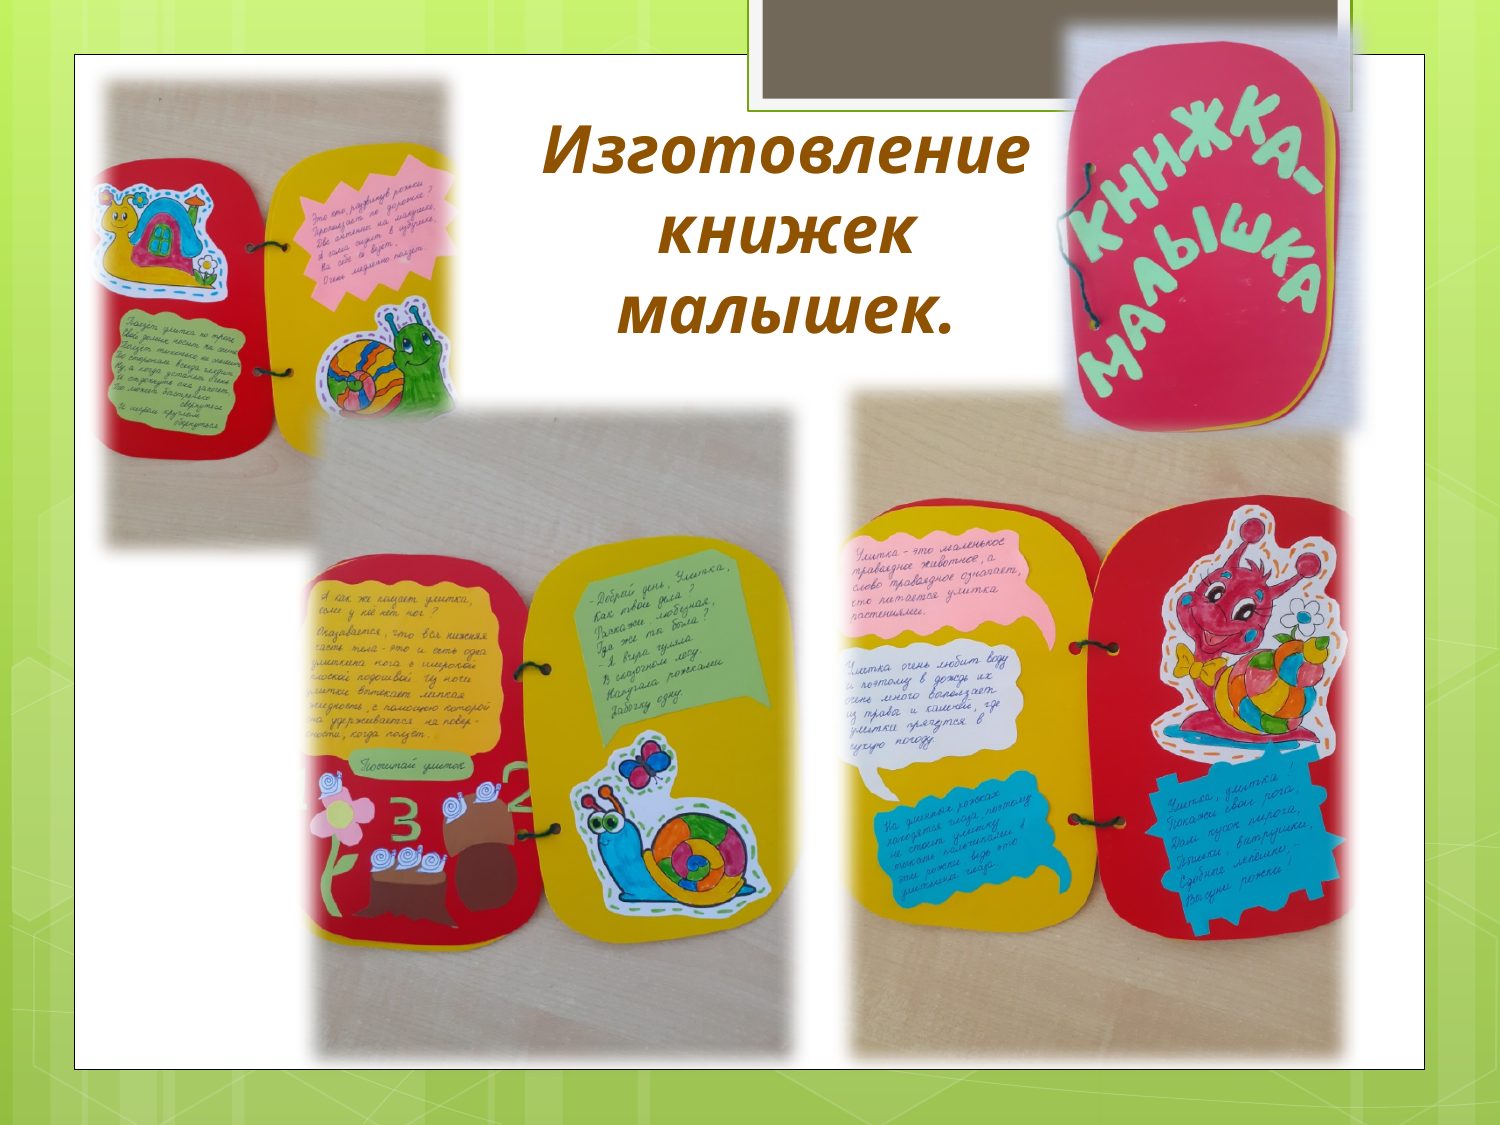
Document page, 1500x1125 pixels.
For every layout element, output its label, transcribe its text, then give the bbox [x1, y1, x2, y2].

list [744, 460, 1450, 989]
picture [862, 35, 1434, 460]
picture [24, 91, 1332, 1048]
text_box Изготовление книжек малышек. [524, 99, 986, 355]
